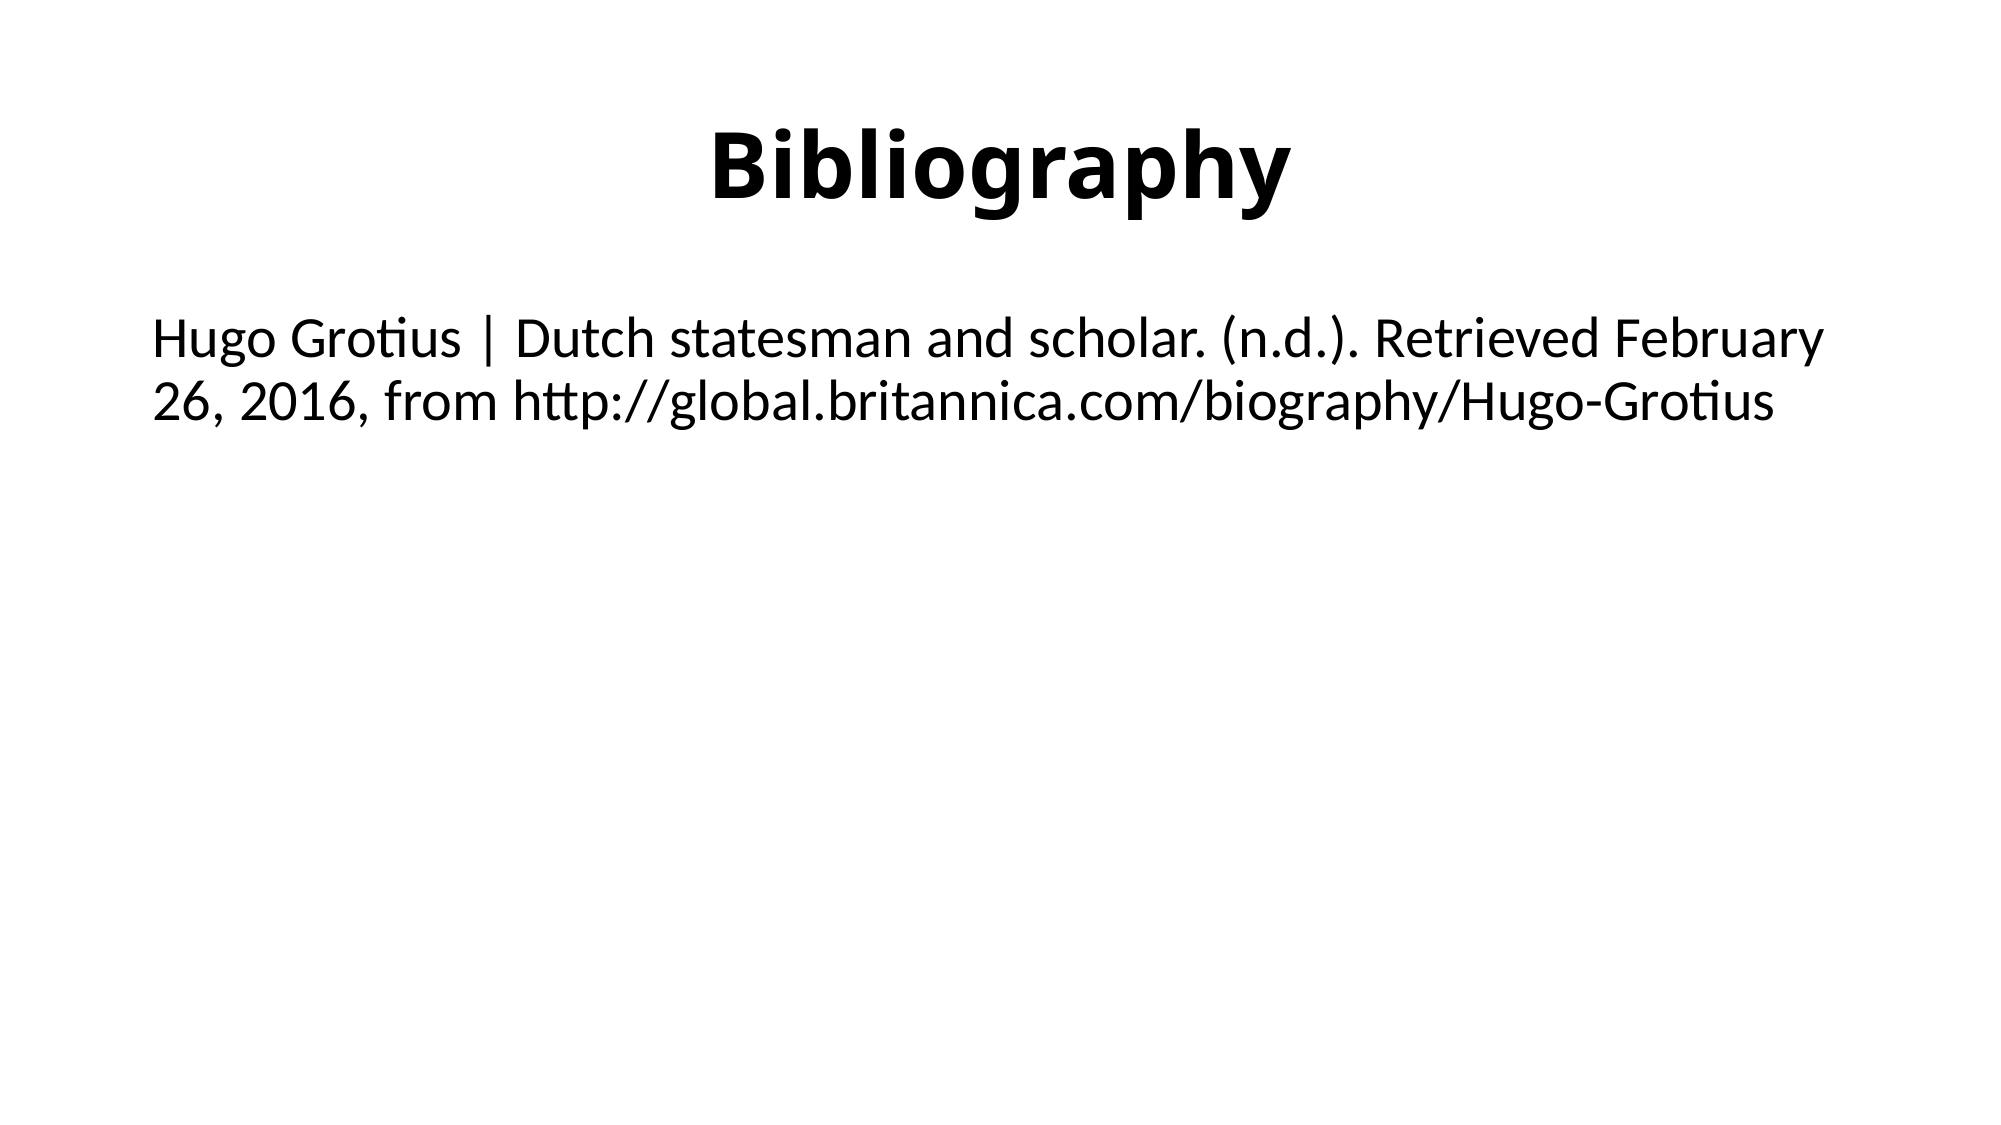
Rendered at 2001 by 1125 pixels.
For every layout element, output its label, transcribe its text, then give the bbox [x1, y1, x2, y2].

list Hugo Grotius | Dutch statesman and scholar. (n.d.). Retrieved February 26, 2016, from http://global.britannica.com/biography/Hugo-Grotius [137, 299, 1863, 1014]
title Bibliography [137, 59, 1863, 278]
